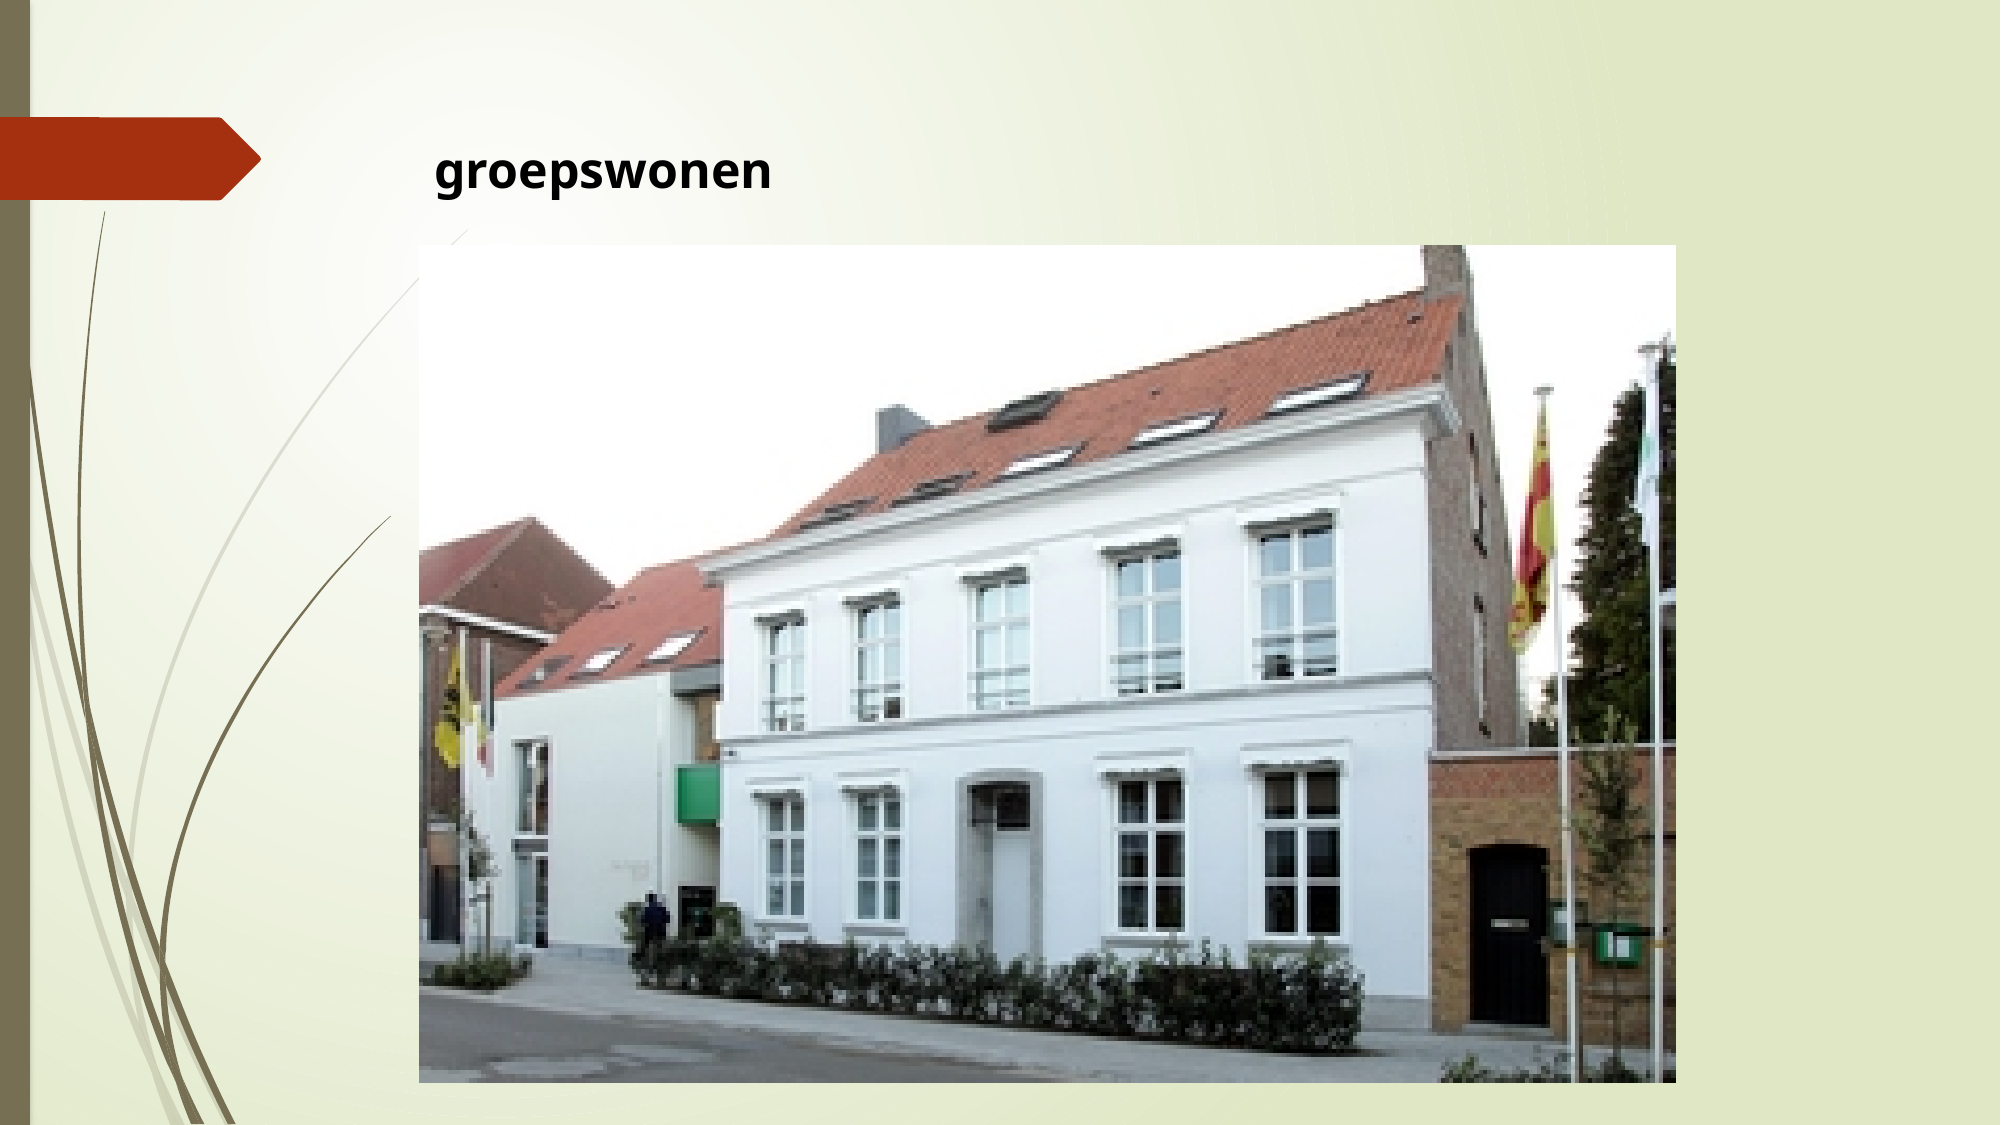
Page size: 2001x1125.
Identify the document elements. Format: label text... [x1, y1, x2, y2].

text_box groepswonen [419, 131, 1601, 207]
picture [419, 245, 1676, 1083]
